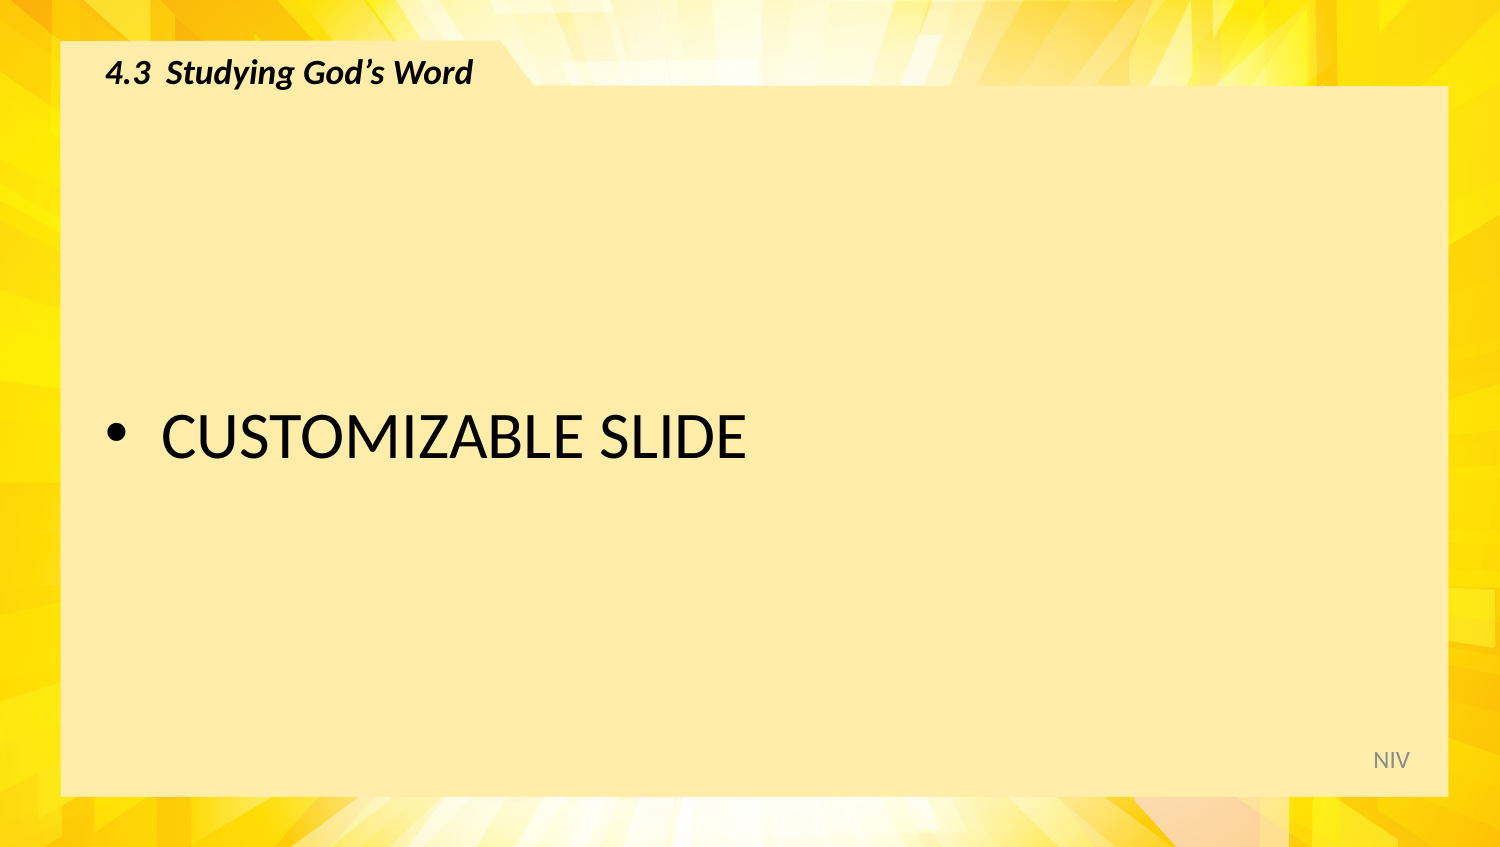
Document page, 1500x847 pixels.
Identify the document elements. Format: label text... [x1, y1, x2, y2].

footer NIV [950, 736, 1425, 782]
title 4.3 Studying God’s Word [89, 33, 1420, 108]
picture [0, 0, 1500, 847]
list CUSTOMIZABLE SLIDE [89, 141, 1403, 722]
